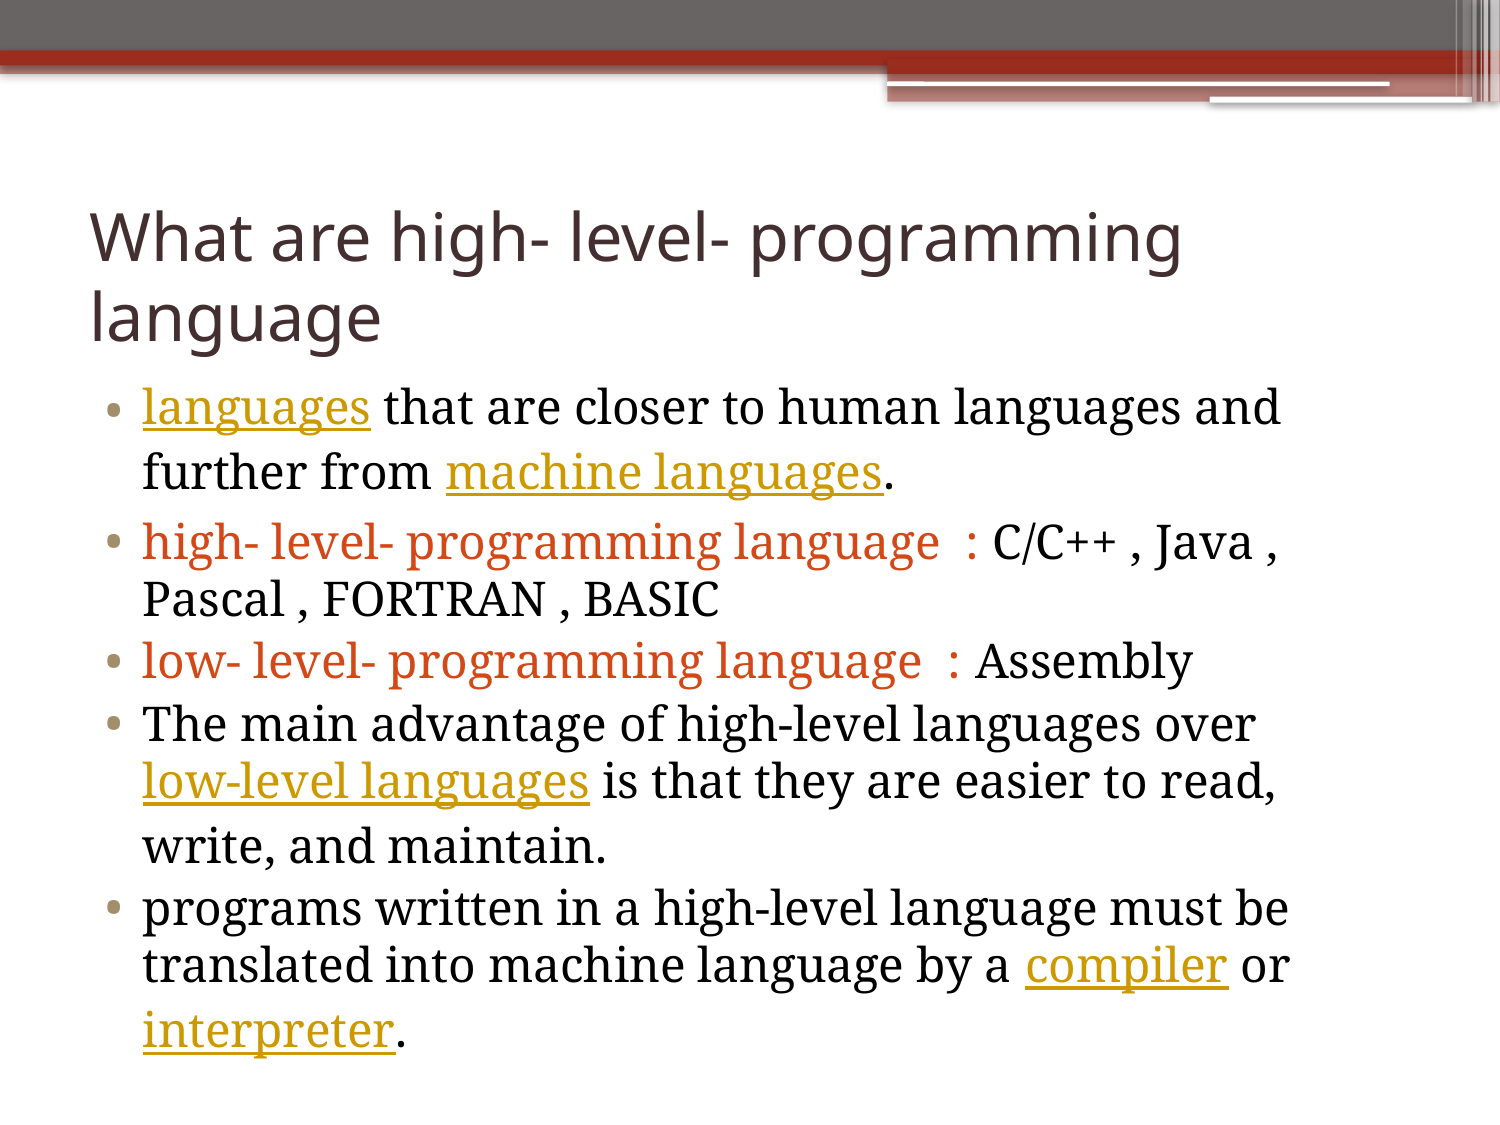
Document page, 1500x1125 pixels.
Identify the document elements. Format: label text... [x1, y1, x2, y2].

title What are high- level- programming language [75, 187, 1425, 363]
list languages that are closer to human languages and further from machine languages. high- level- programming language : C/C++ , Java , Pascal , FORTRAN , BASIC low- level- programming language : Assembly The main advantage of high-level languages over low-level languages is that they are easier to read, write, and maintain. programs written in a high-level language must be translated into machine language by a compiler or interpreter. [75, 368, 1425, 1079]
